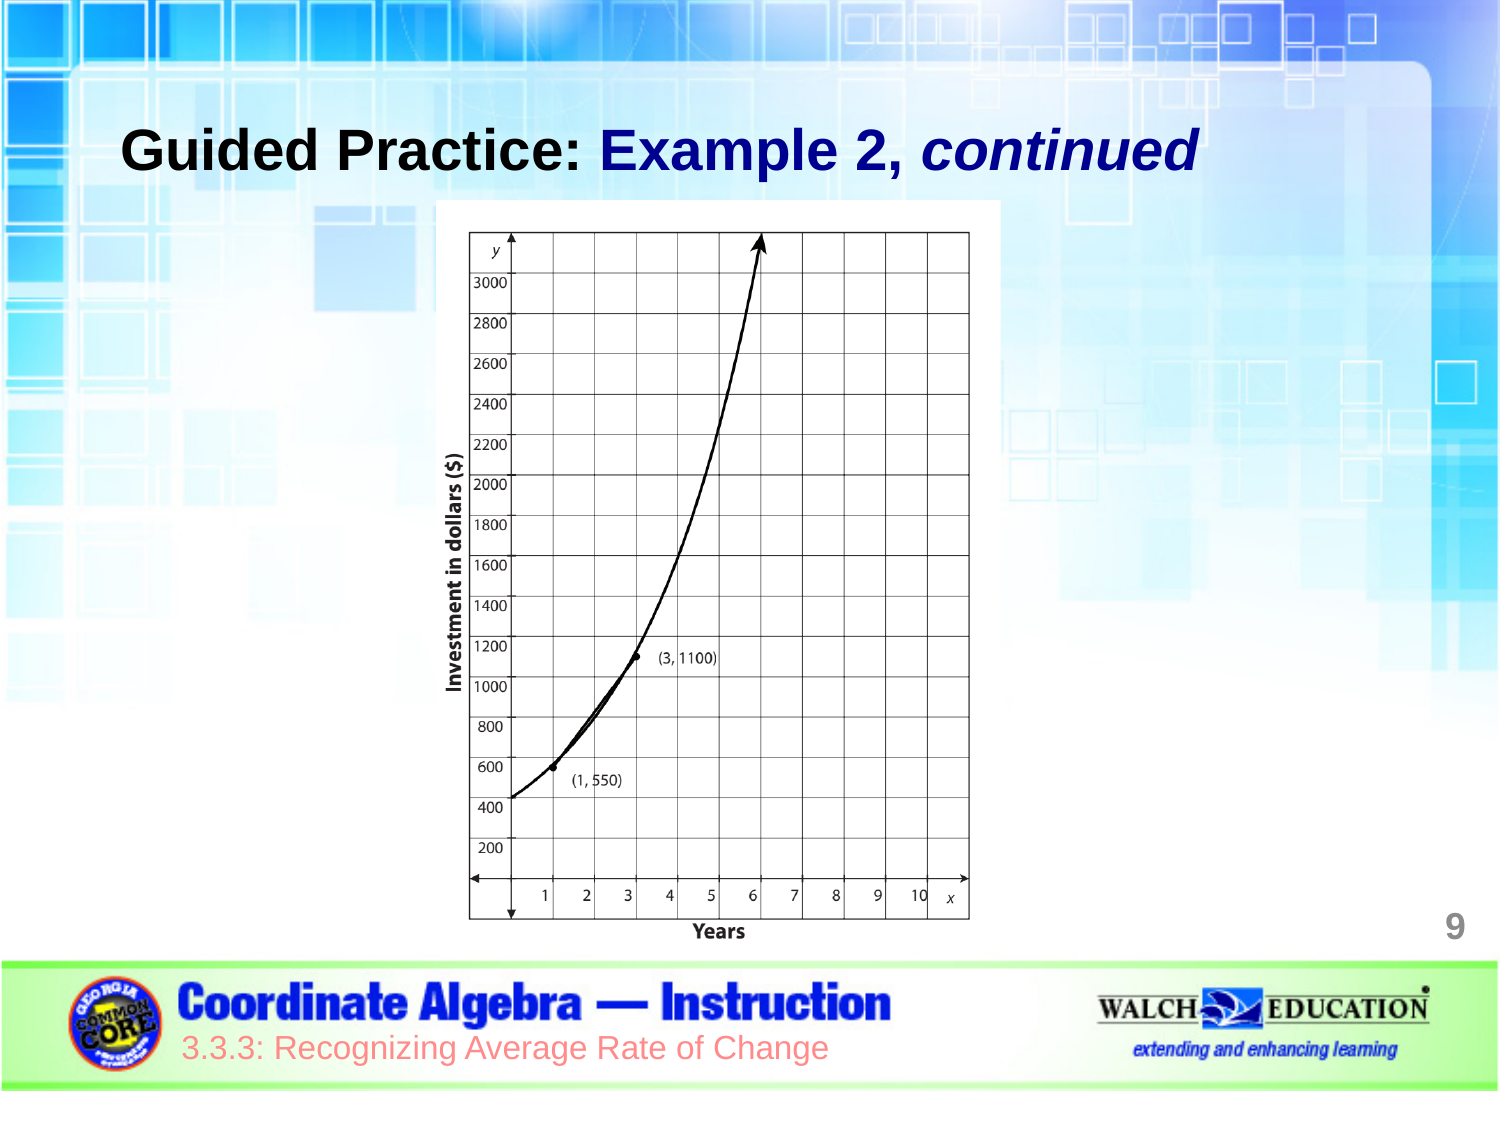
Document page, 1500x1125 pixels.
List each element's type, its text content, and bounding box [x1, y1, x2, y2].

subtitle Guided Practice: Example 2, continued [105, 105, 1409, 925]
slide_number 9 [1361, 901, 1481, 949]
picture [1, 0, 1500, 1091]
footer 3.3.3: Recognizing Average Rate of Change [166, 1024, 1080, 1069]
